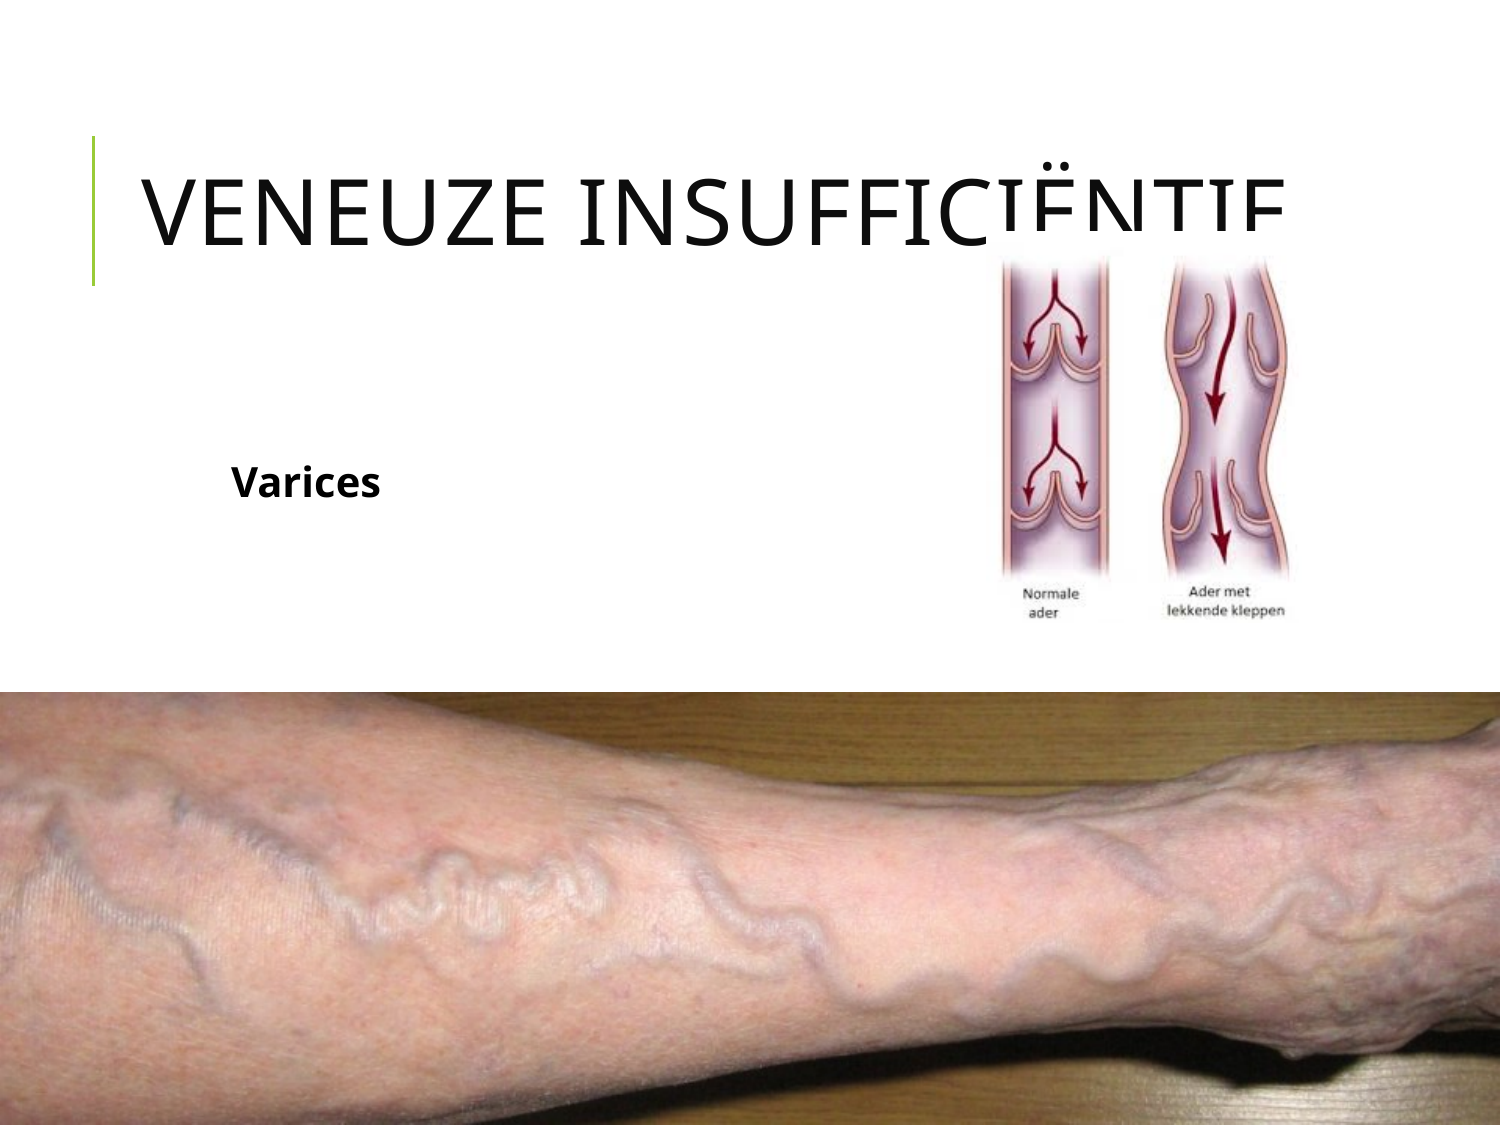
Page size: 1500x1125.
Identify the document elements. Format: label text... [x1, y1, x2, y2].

picture [985, 231, 1303, 623]
title Veneuze insufficiëntie [126, 96, 1322, 342]
picture [0, 692, 1500, 1125]
list Varices [126, 375, 1322, 687]
